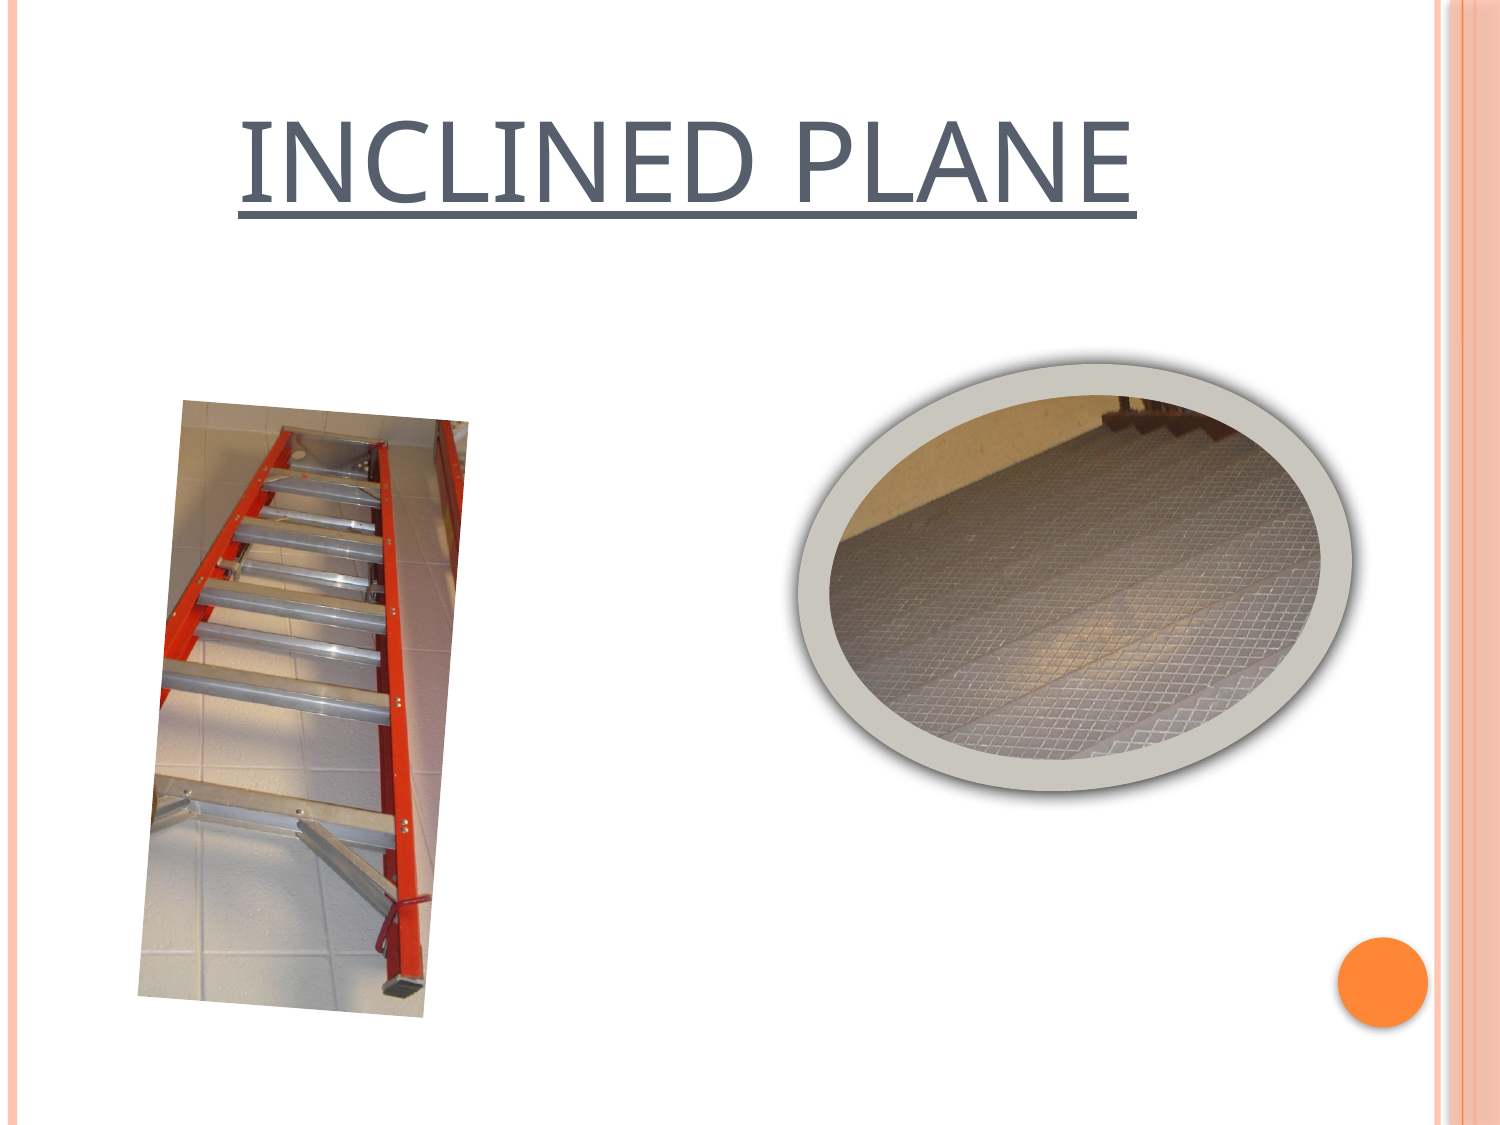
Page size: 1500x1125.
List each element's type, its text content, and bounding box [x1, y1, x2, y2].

picture [3, 400, 603, 1018]
picture [811, 380, 1338, 775]
title Inclined plane [75, 45, 1300, 233]
